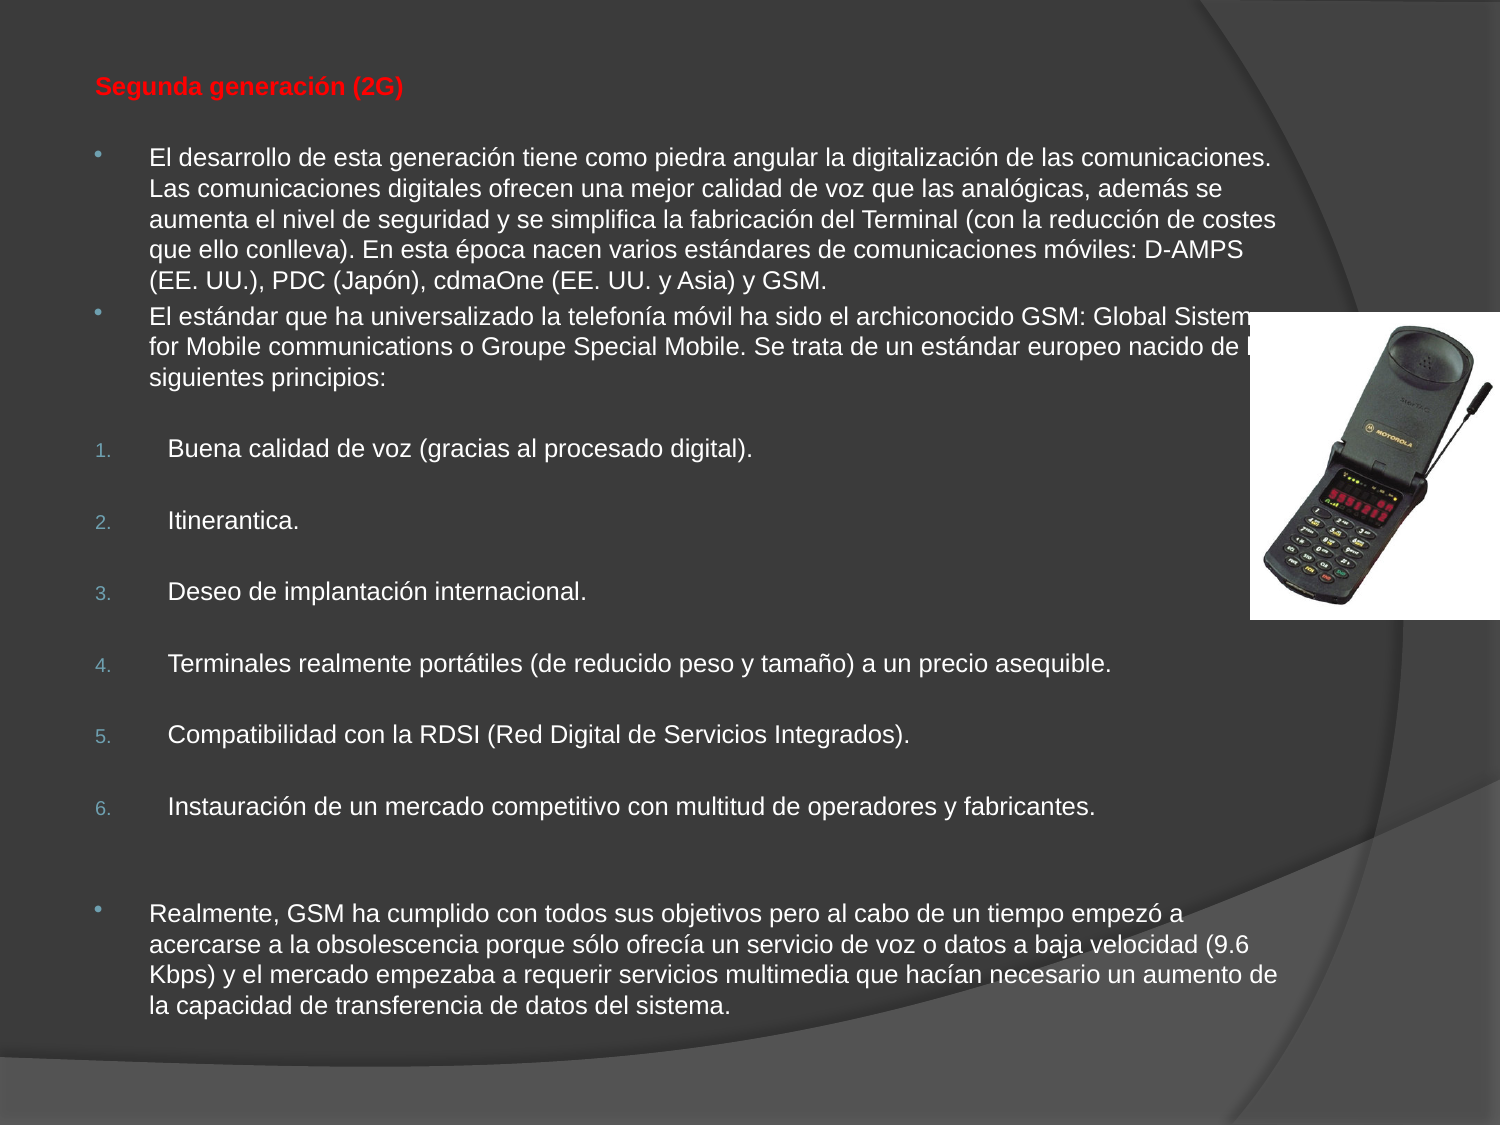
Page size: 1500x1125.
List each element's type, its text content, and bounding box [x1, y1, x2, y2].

picture [1249, 312, 1500, 620]
list Segunda generación (2G) El desarrollo de esta generación tiene como piedra angular la digitalización de las comunicaciones. Las comunicaciones digitales ofrecen una mejor calidad de voz que las analógicas, además se aumenta el nivel de seguridad y se simplifica la fabricación del Terminal (con la reducción de costes que ello conlleva). En esta época nacen varios estándares de comunicaciones móviles: D-AMPS (EE. UU.), PDC (Japón), cdmaOne (EE. UU. y Asia) y GSM. El estándar que ha universalizado la telefonía móvil ha sido el archiconocido GSM: Global Sistem for Mobile communications o Groupe Special Mobile. Se trata de un estándar europeo nacido de los siguientes principios: Buena calidad de voz (gracias al procesado digital). Itinerantica. Deseo de implantación internacional. Terminales realmente portátiles (de reducido peso y tamaño) a un precio asequible. Compatibilidad con la RDSI (Red Digital de Servicios Integrados). Instauración de un mercado competitivo con multitud de operadores y fabricantes. Realmente, GSM ha cumplido con todos sus objetivos pero al cabo de un tiempo empezó a acercarse a la obsolescencia porque sólo ofrecía un servicio de voz o datos a baja velocidad (9.6 Kbps) y el mercado empezaba a requerir servicios multimedia que hacían necesario un aumento de la capacidad de transferencia de datos del sistema. [75, 62, 1300, 1050]
